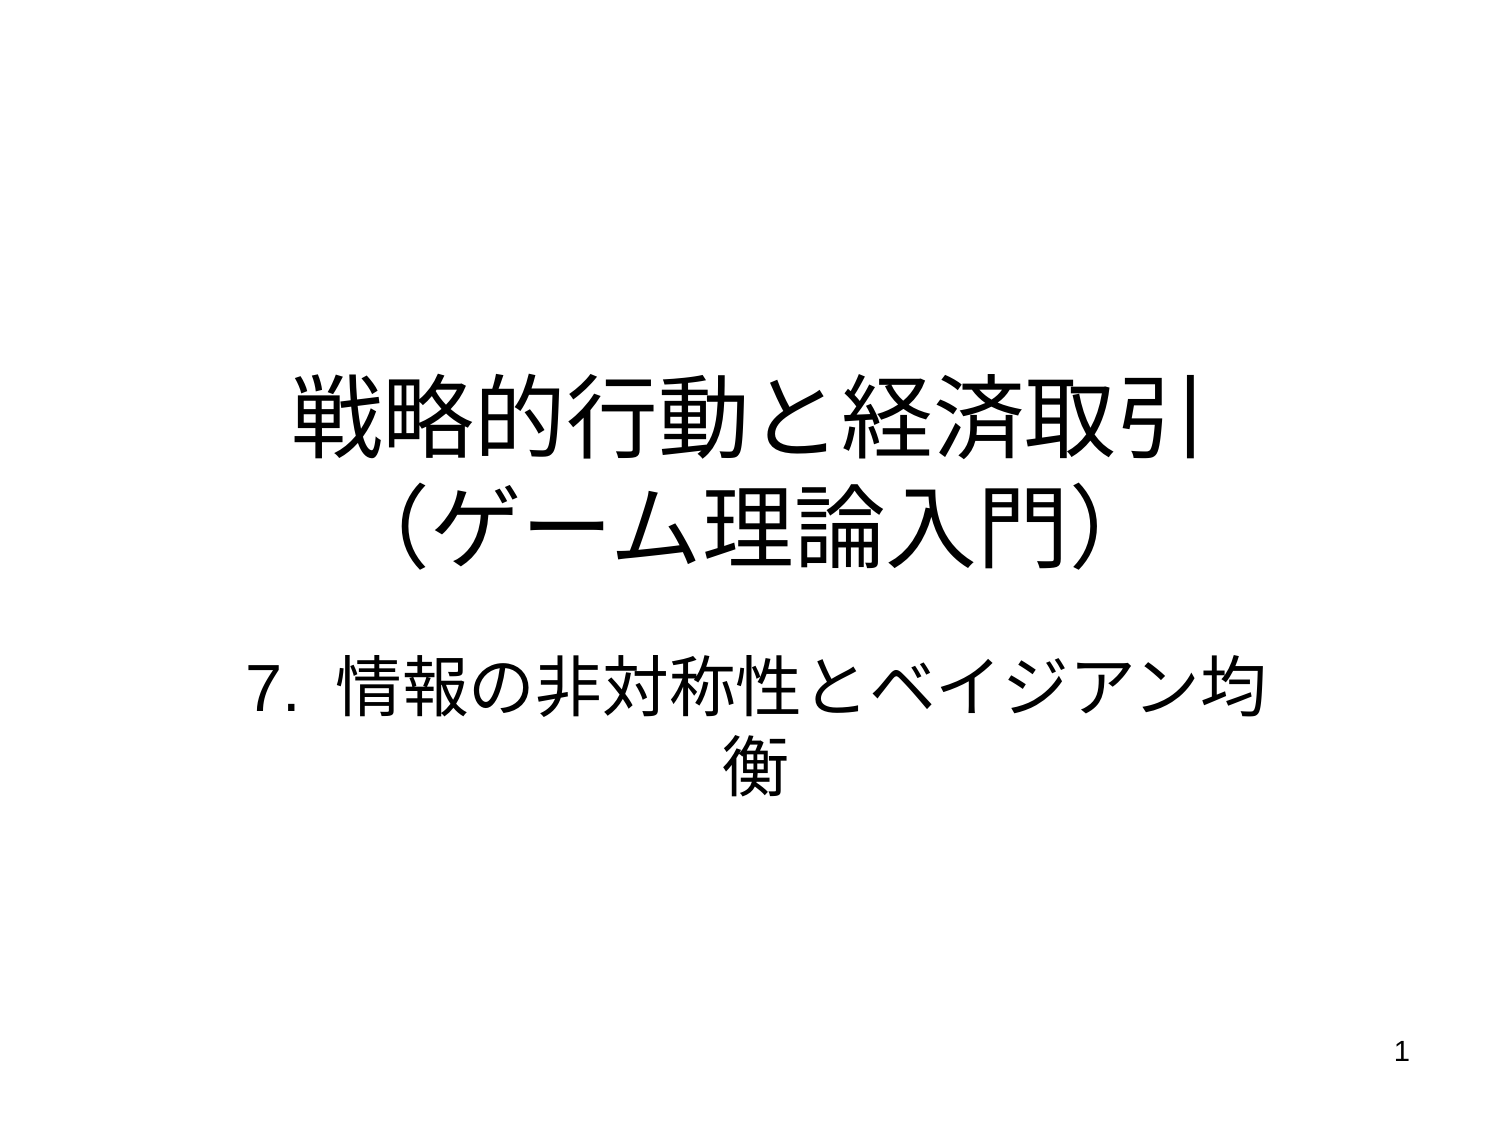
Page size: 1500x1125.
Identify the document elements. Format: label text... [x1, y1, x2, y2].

slide_number 1 [1074, 1024, 1426, 1103]
title 戦略的行動と経済取引 （ゲーム理論入門） [112, 349, 1388, 591]
subtitle 7. 情報の非対称性とベイジアン均衡 [200, 637, 1313, 925]
